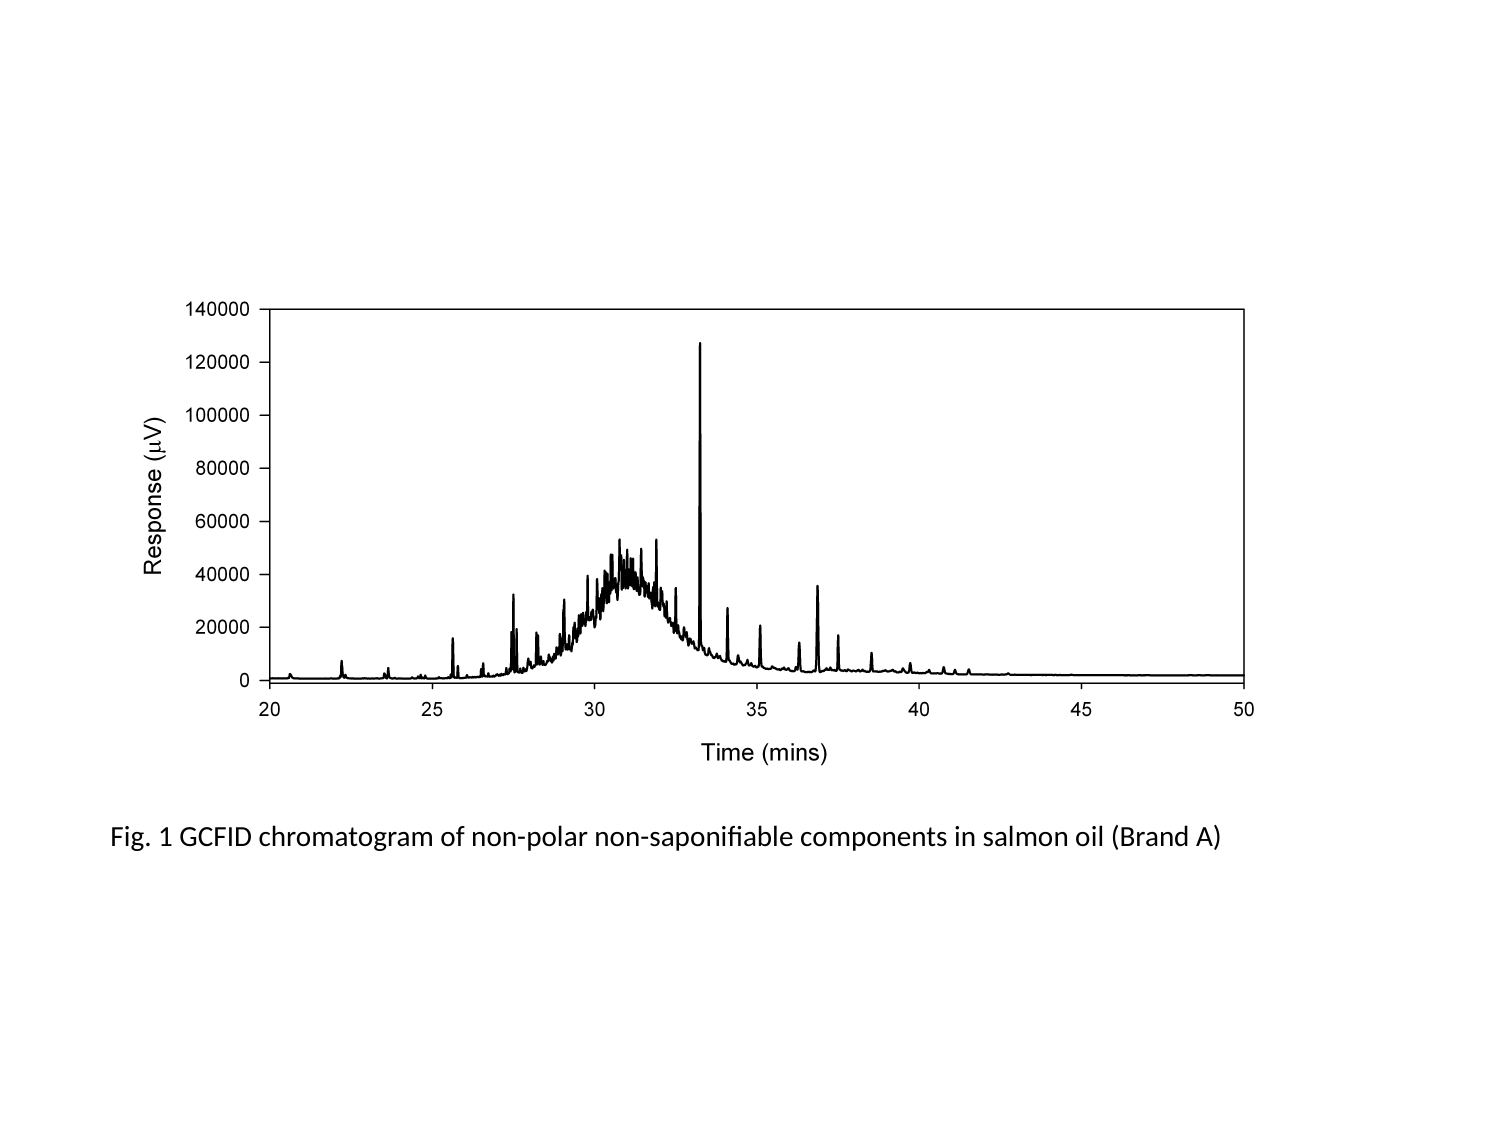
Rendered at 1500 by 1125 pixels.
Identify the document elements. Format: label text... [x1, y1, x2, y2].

picture [133, 231, 1311, 769]
text_box Fig. 1 GCFID chromatogram of non-polar non-saponifiable components in salmon oil (Brand A) [95, 801, 1247, 906]
